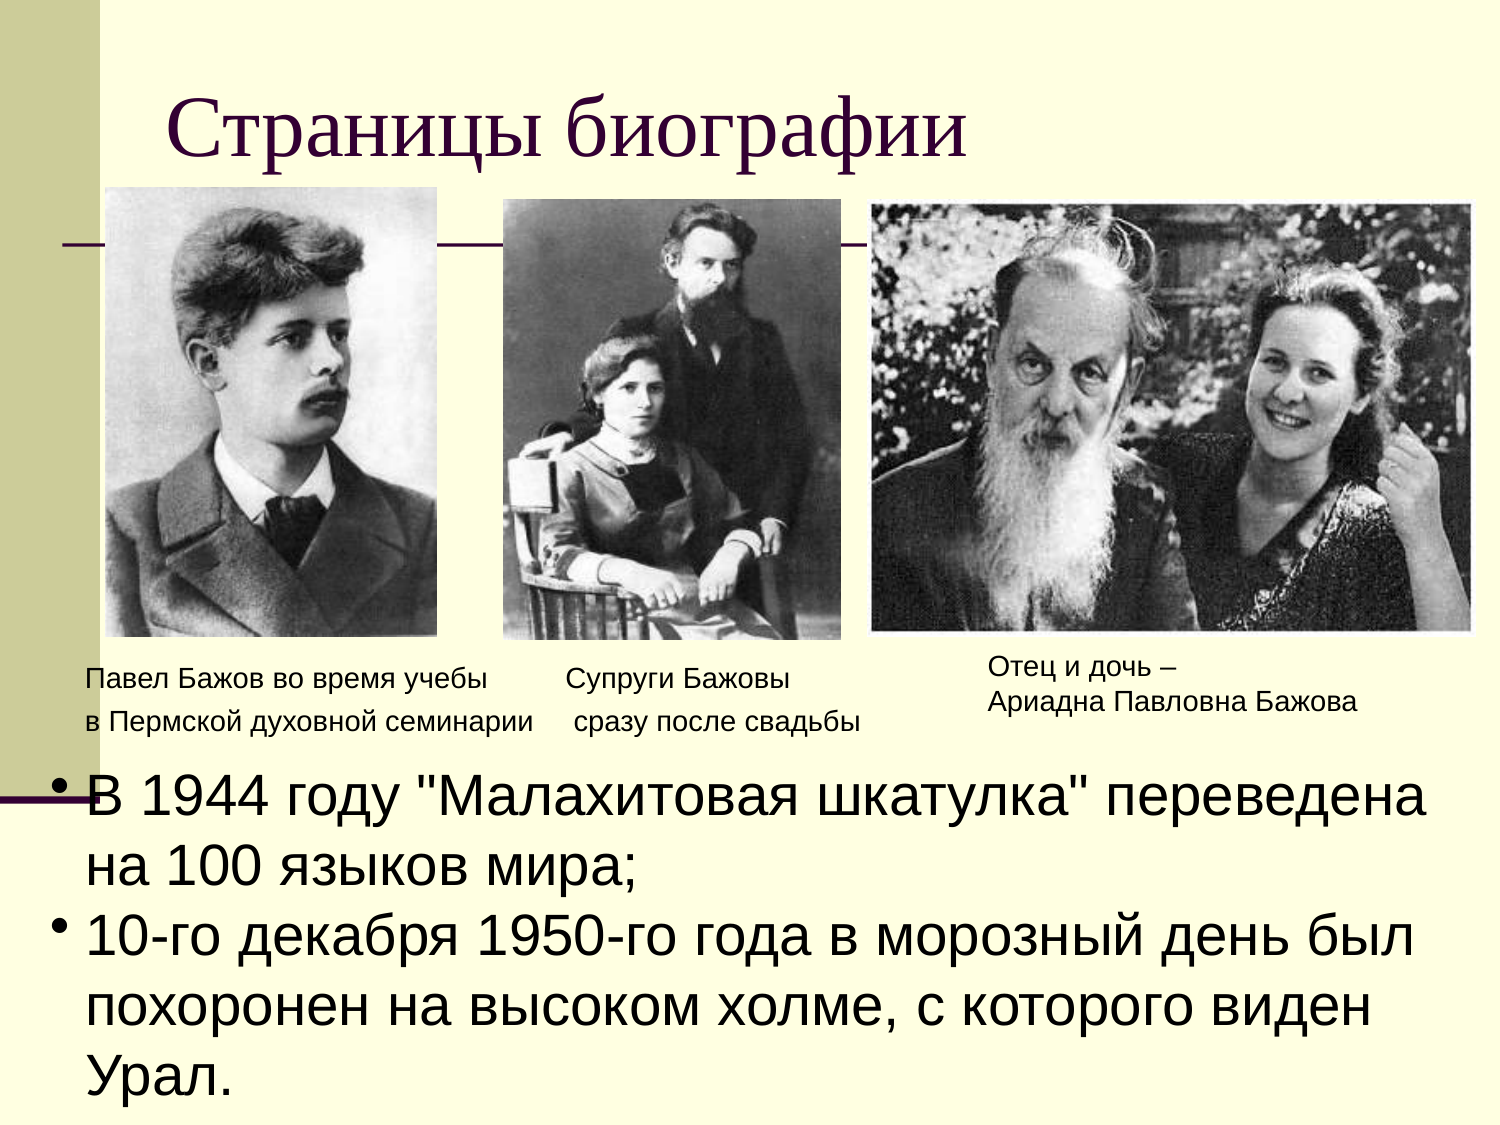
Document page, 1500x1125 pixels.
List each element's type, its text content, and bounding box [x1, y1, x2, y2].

text_box В 1944 году "Малахитовая шкатулка" переведена на 100 языков мира; 10-го декабря 1950-го года в морозный день был похоронен на высоком холме, с которого виден Урал. [35, 750, 1471, 1115]
text_box Отец и дочь – Ариадна Павловна Бажова [972, 645, 1382, 725]
text_box Супруги Бажовы сразу после свадьбы [550, 644, 887, 747]
picture [105, 187, 437, 637]
text_box Павел Бажов во время учебы в Пермской духовной семинарии [70, 644, 550, 747]
picture [866, 198, 1476, 637]
title Страницы биографии [149, 45, 1022, 197]
picture [503, 198, 841, 641]
